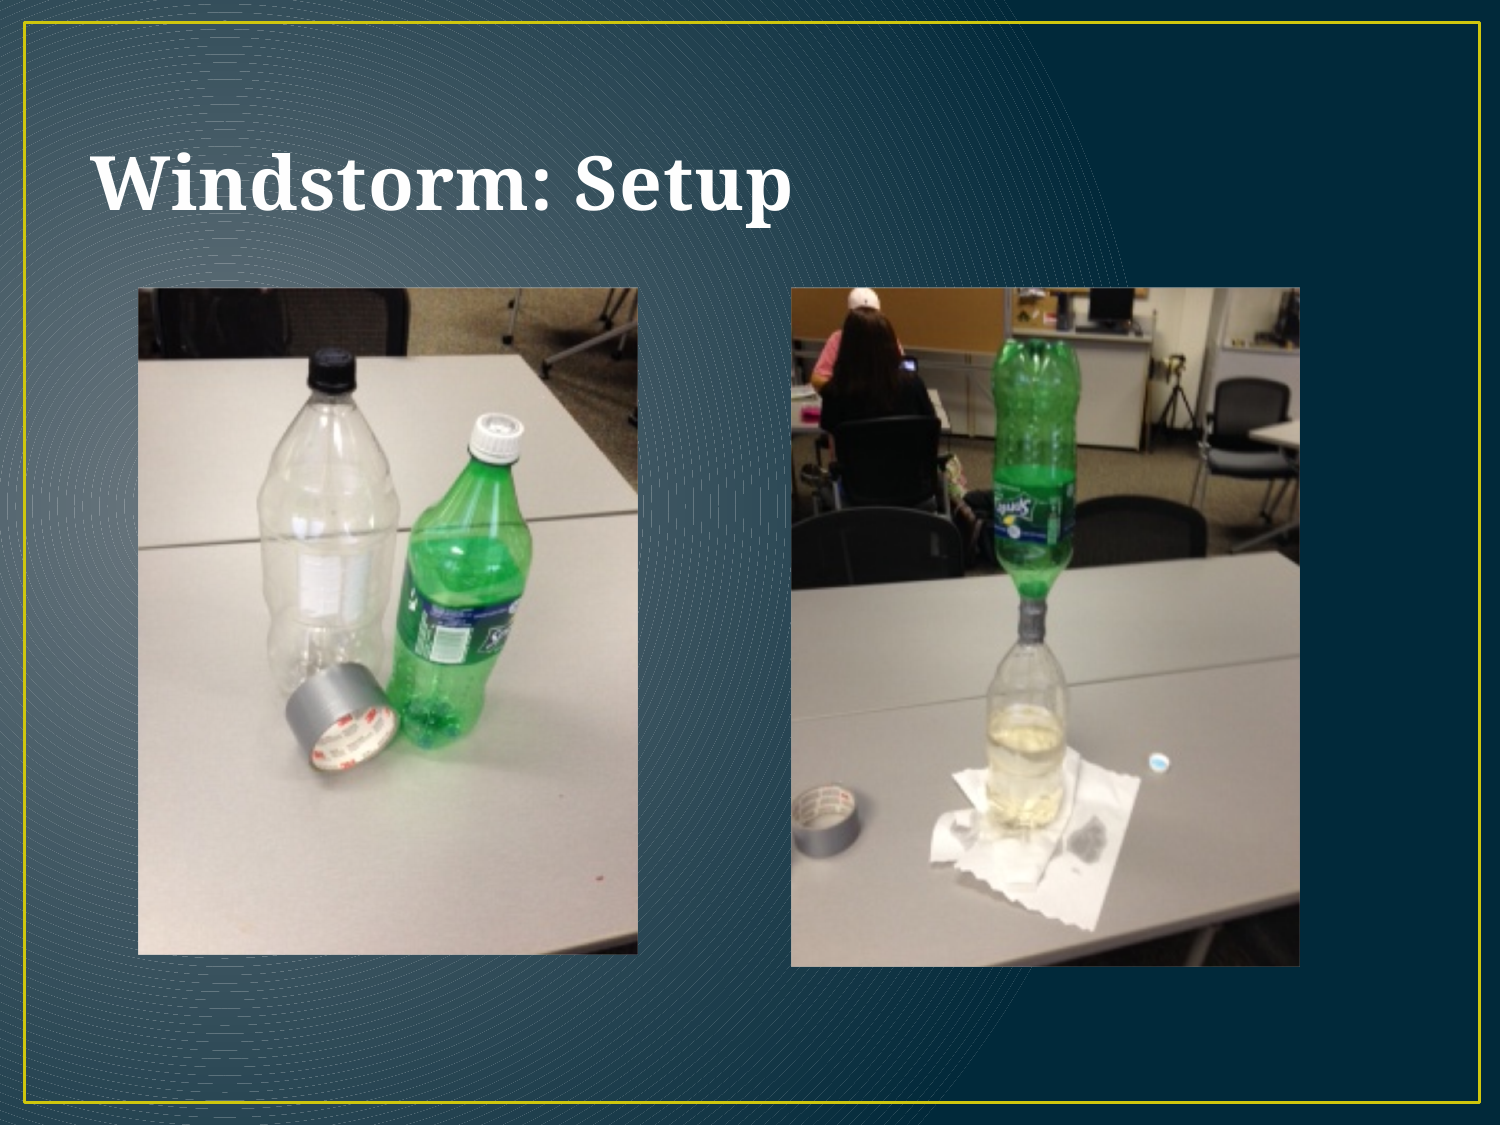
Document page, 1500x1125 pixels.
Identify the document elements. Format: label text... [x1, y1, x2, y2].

title Windstorm: Setup [75, 45, 1425, 233]
picture [53, 289, 1299, 966]
